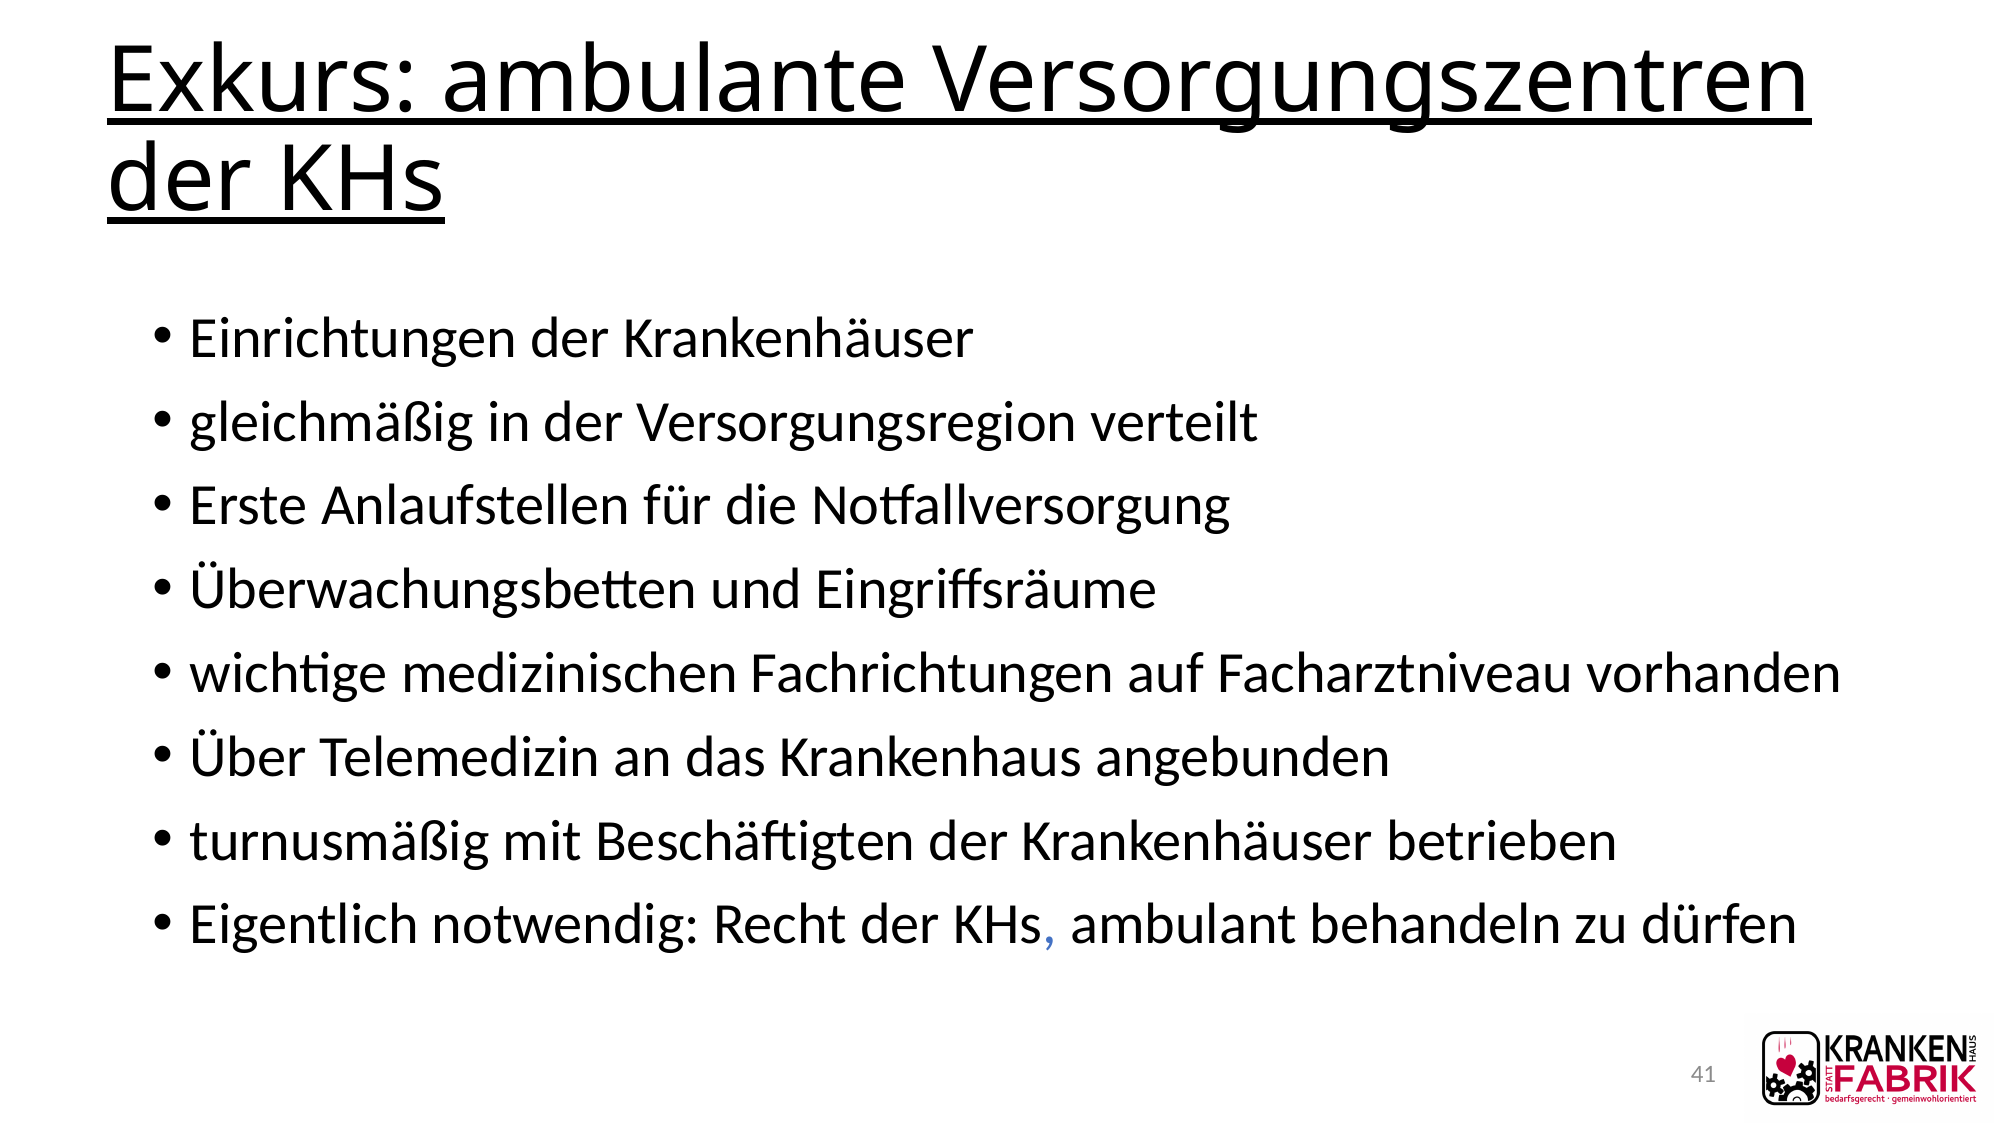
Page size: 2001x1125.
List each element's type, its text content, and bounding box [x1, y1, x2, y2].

picture [1744, 1013, 1994, 1123]
list Einrichtungen der Krankenhäuser gleichmäßig in der Versorgungsregion verteilt Erste Anlaufstellen für die Notfallversorgung Überwachungsbetten und Eingriffsräume wichtige medizinischen Fachrichtungen auf Facharztniveau vorhanden Über Telemedizin an das Krankenhaus angebunden turnusmäßig mit Beschäftigten der Krankenhäuser betrieben Eigentlich notwendig: Recht der KHs, ambulant behandeln zu dürfen [137, 299, 1863, 1014]
title Exkurs: ambulante Versorgungszentren der KHs [91, 22, 1900, 240]
slide_number 41 [1281, 1042, 1731, 1103]
